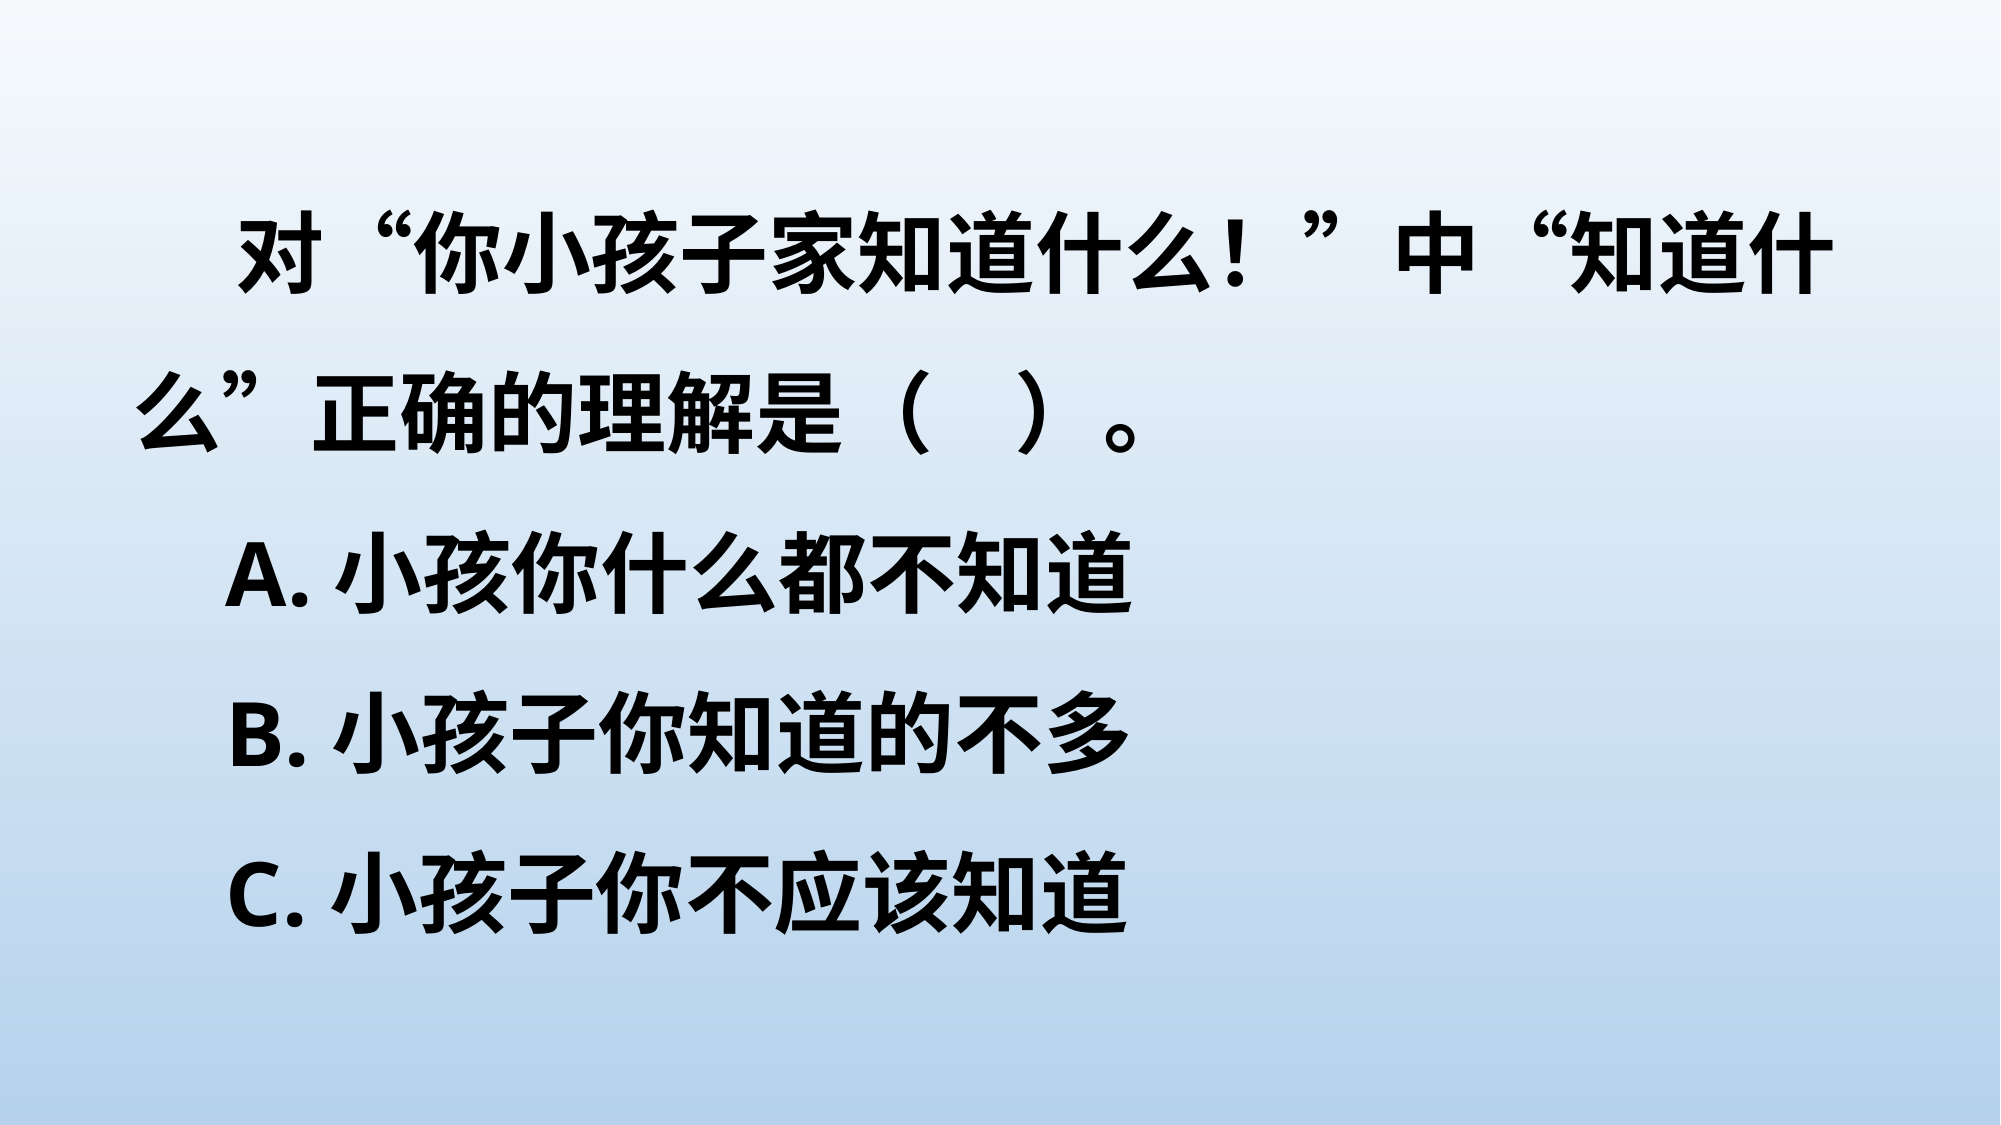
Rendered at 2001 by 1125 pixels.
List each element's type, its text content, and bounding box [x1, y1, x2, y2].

text_box 对“你小孩子家知道什么！”中“知道什么”正确的理解是（ ）。 A.小孩你什么都不知道 B.小孩子你知道的不多 C.小孩子你不应该知道 [118, 137, 1882, 952]
